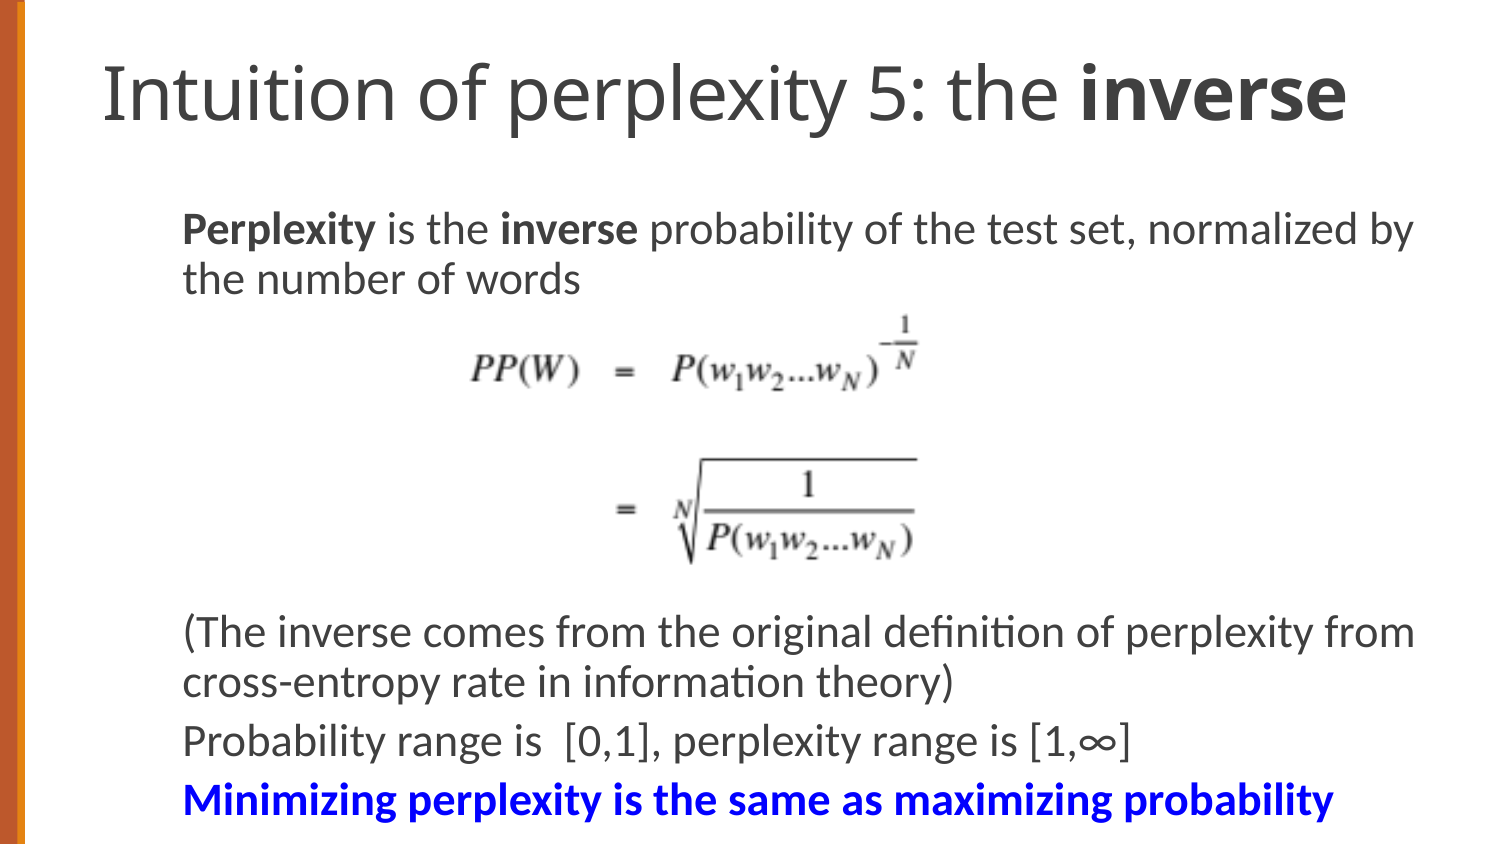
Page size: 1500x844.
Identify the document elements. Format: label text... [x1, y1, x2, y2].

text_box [424, 271, 963, 602]
title Intuition of perplexity 5: the inverse [87, 21, 1463, 144]
list Perplexity is the inverse probability of the test set, normalized by the number of words (The inverse comes from the original definition of perplexity from cross-entropy rate in information theory) Probability range is [0,1], perplexity range is [1,∞] Minimizing perplexity is the same as maximizing probability [112, 196, 1438, 835]
